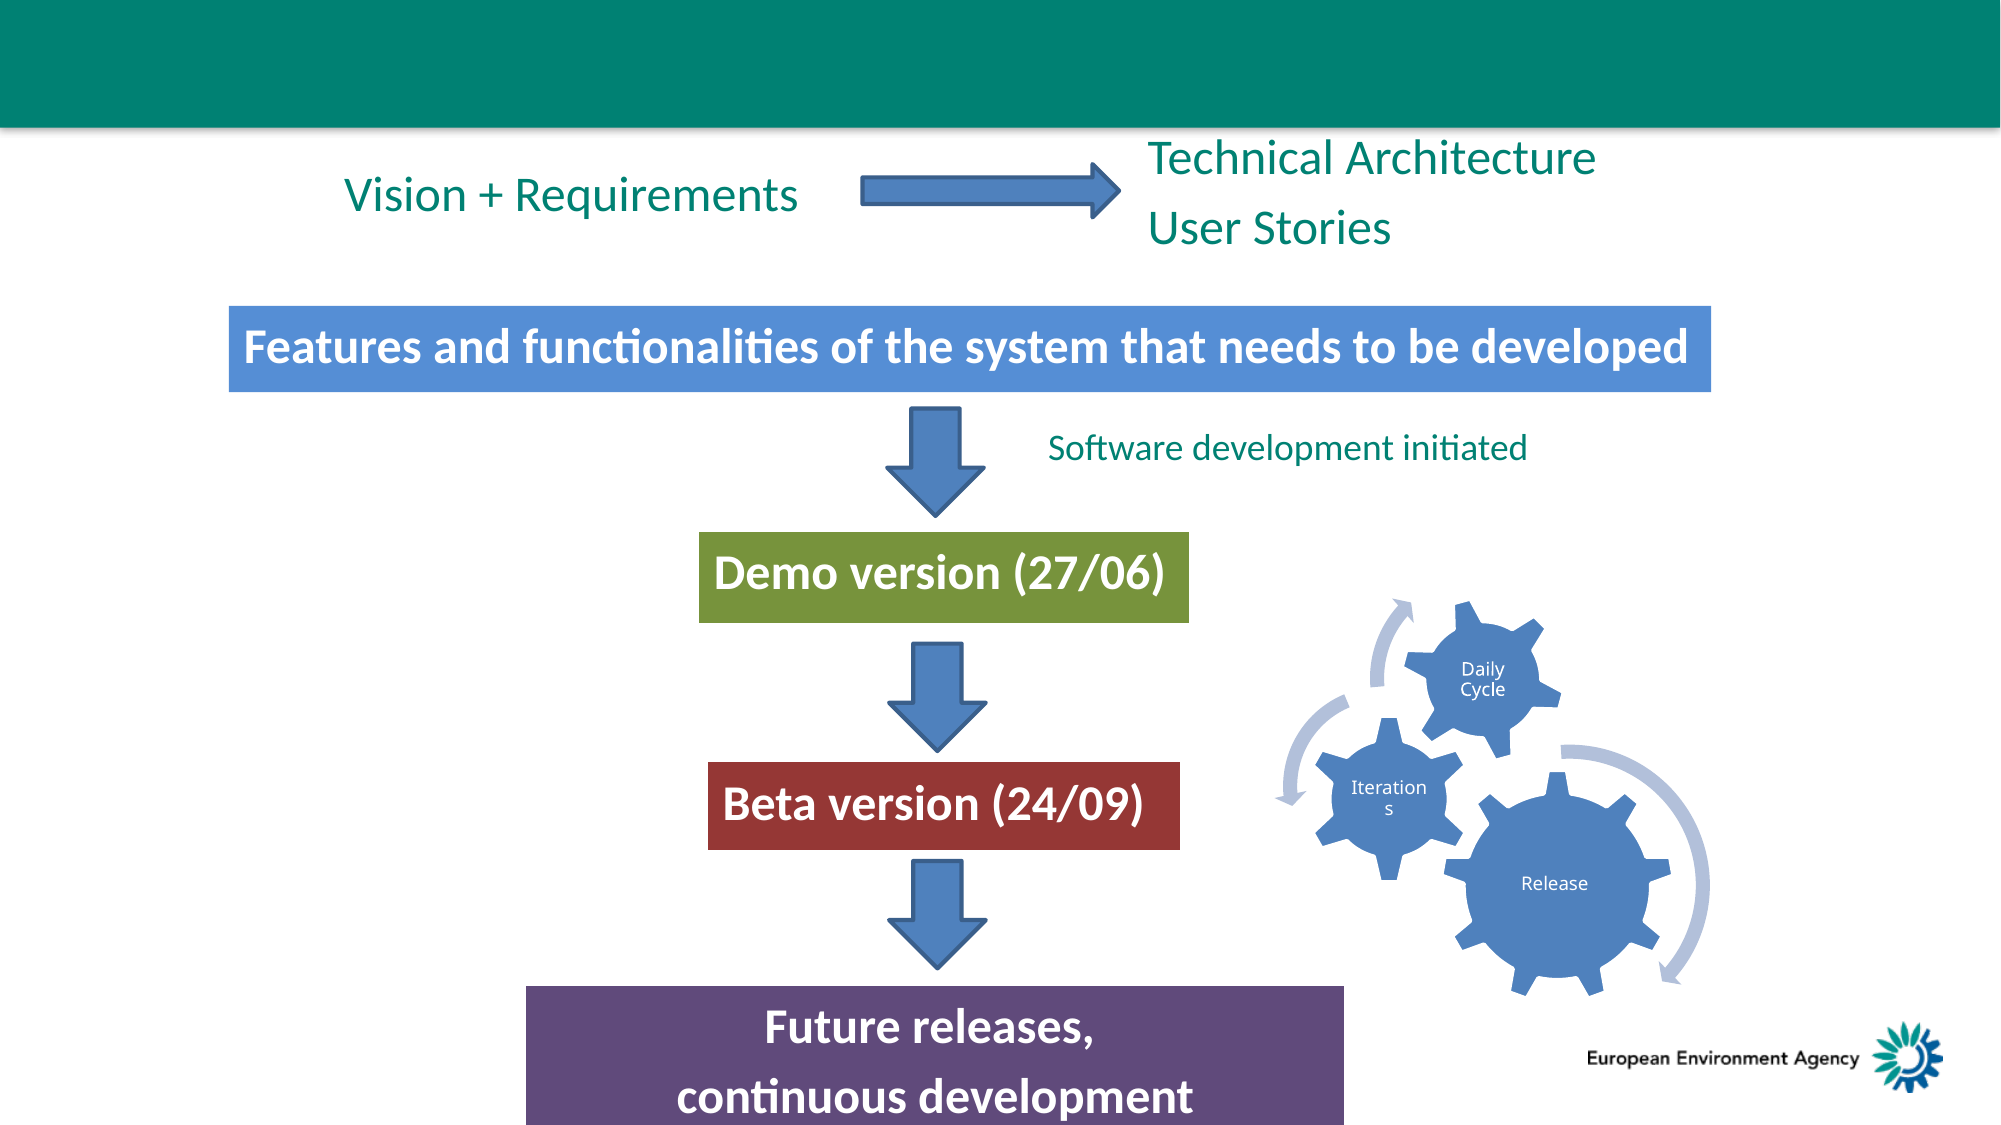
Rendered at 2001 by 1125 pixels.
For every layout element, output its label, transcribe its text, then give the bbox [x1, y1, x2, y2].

text_box Demo version (27/06) [699, 532, 1189, 623]
text_box Software development initiated [1033, 415, 1553, 490]
text_box Technical Architecture User Stories [1132, 116, 1653, 191]
text_box Beta version (24/09) [708, 762, 1180, 850]
text_box [887, 641, 988, 754]
text_box [885, 406, 986, 519]
picture [1588, 1021, 1943, 1093]
text_box Features and functionalities of the system that needs to be developed [228, 305, 1712, 393]
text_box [1211, 577, 1712, 1004]
list Vision + Requirements [329, 153, 849, 228]
text_box [860, 162, 1122, 220]
text_box [887, 858, 988, 971]
text_box Future releases, continuous development [526, 986, 1344, 1125]
